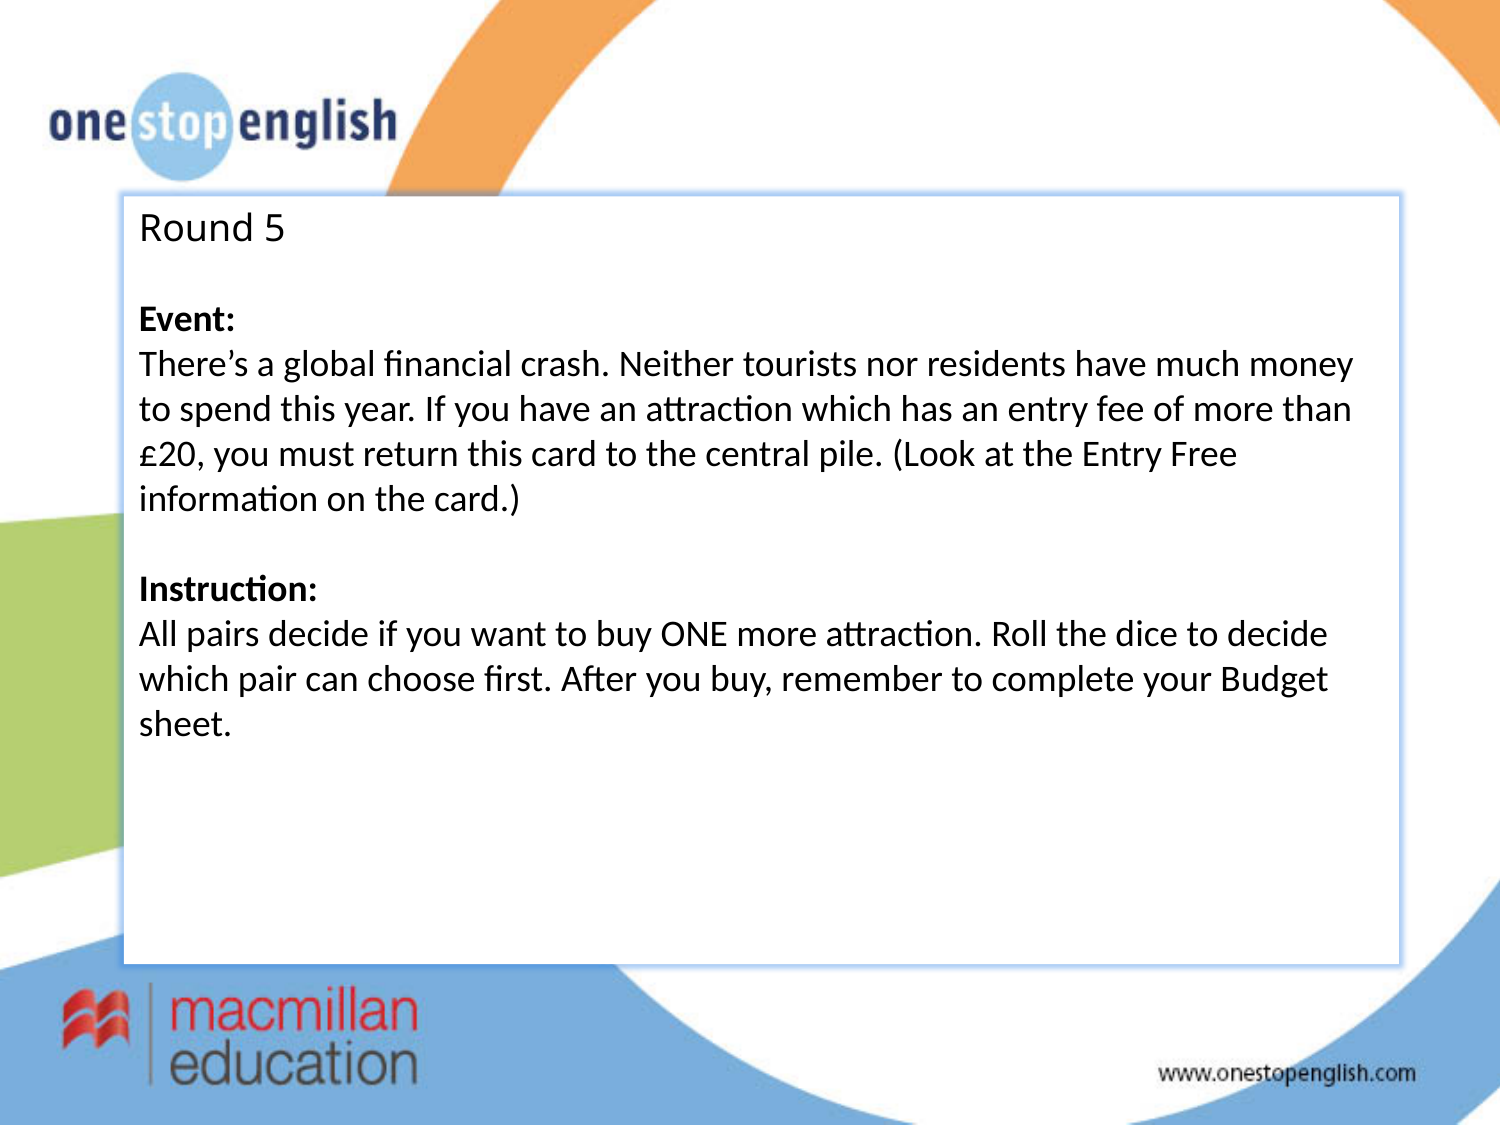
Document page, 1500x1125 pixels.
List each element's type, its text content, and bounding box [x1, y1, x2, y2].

text_box Round 5 Event: There’s a global financial crash. Neither tourists nor residents have much money to spend this year. If you have an attraction which has an entry fee of more than £20, you must return this card to the central pile. (Look at the Entry Free information on the card.) Instruction: All pairs decide if you want to buy ONE more attraction. Roll the dice to decide which pair can choose first. After you buy, remember to complete your Budget sheet. [123, 196, 1399, 965]
picture [0, 0, 1500, 1125]
